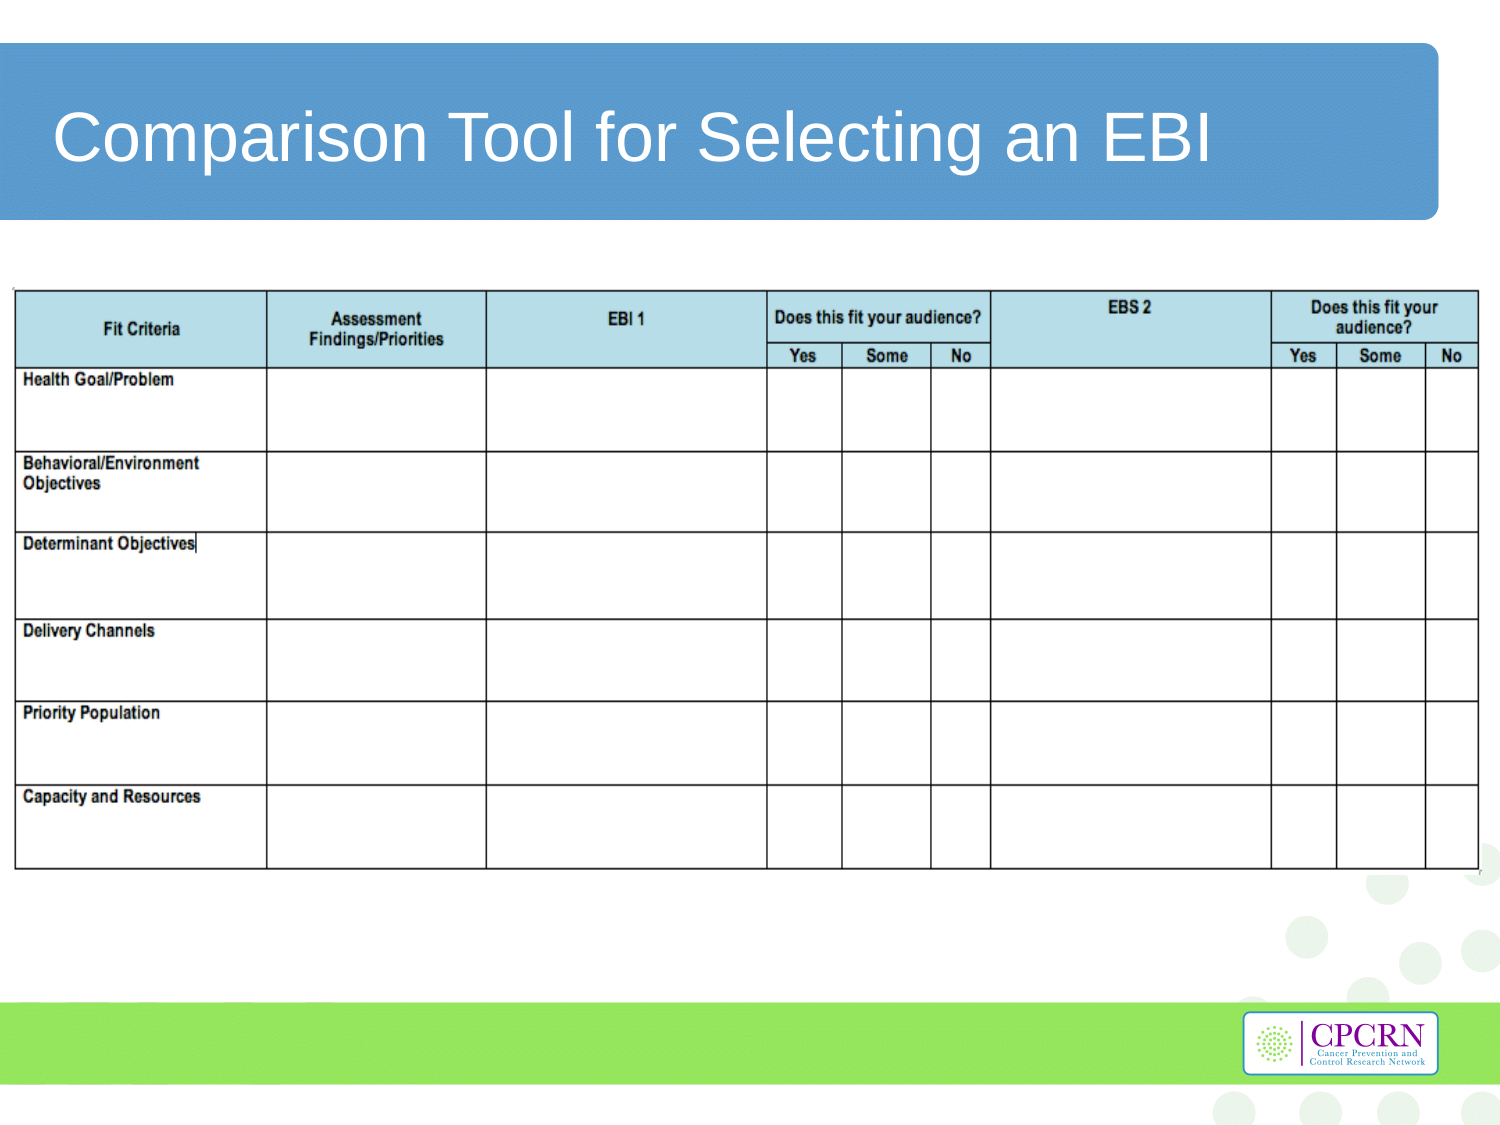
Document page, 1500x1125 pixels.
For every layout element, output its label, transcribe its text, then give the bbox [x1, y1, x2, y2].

list Comparison Tool for Selecting an EBI [37, 54, 1400, 213]
picture [0, 0, 1500, 1125]
